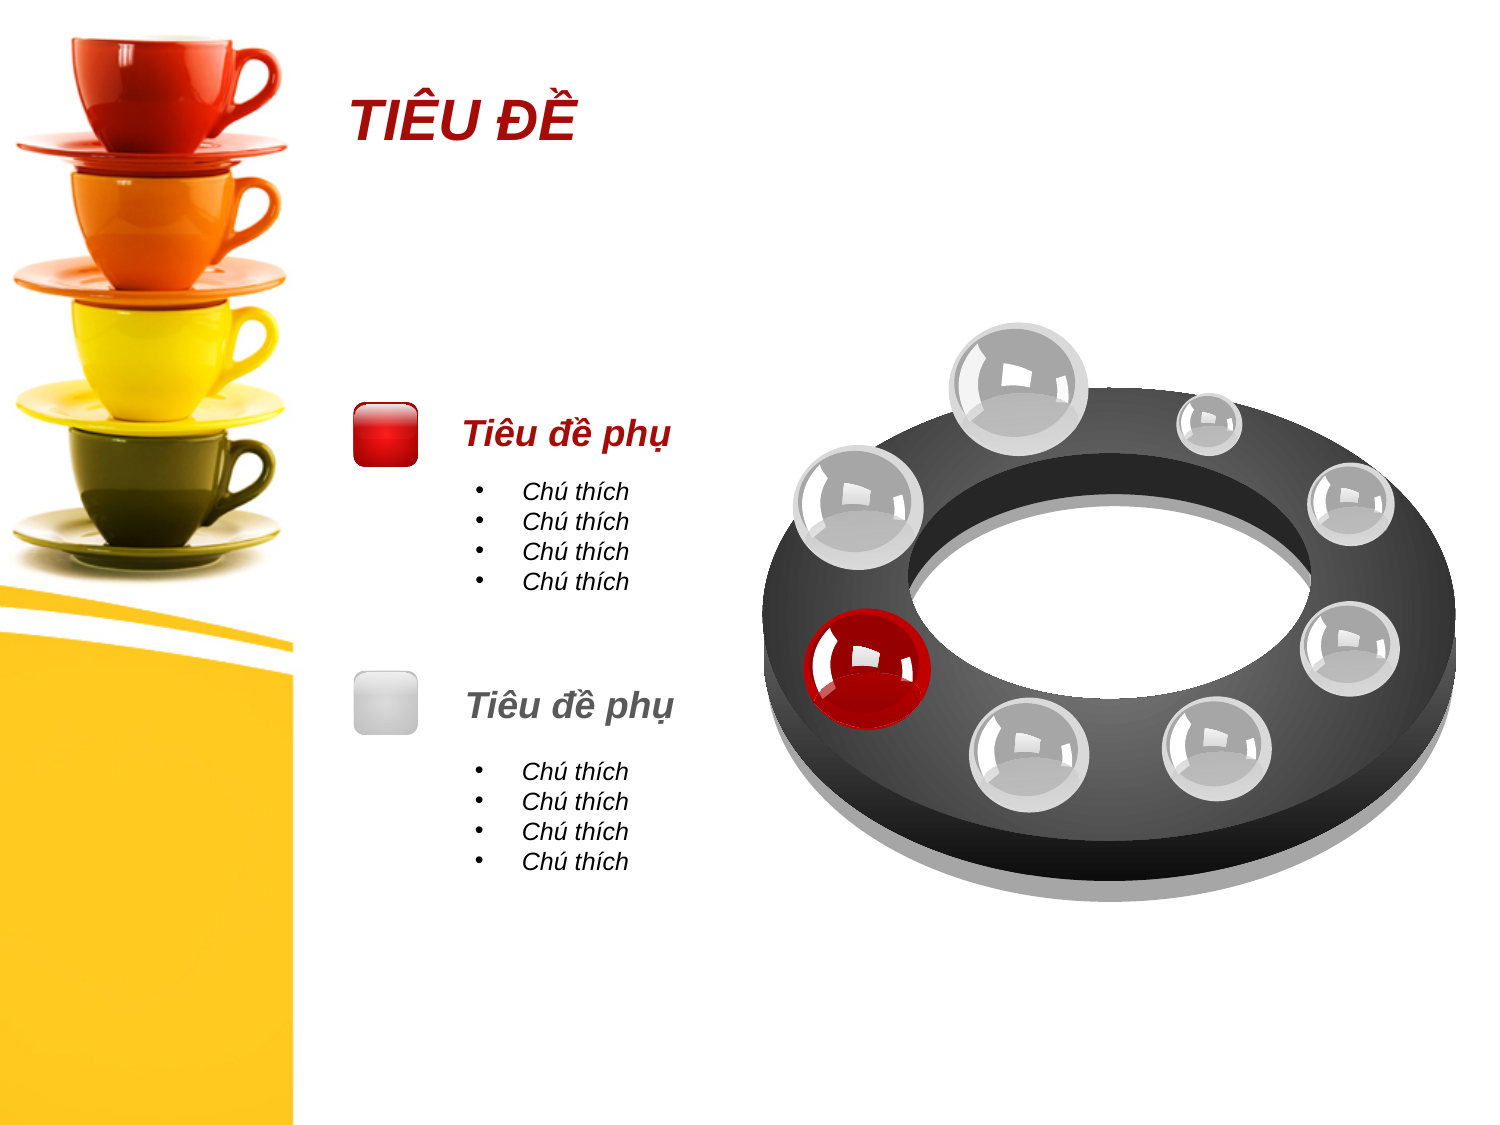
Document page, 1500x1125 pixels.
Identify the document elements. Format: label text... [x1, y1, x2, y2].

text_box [762, 322, 1457, 903]
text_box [353, 670, 778, 885]
picture [0, 0, 1500, 1125]
text_box TIÊU ĐỀ [332, 75, 609, 160]
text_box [353, 401, 764, 605]
